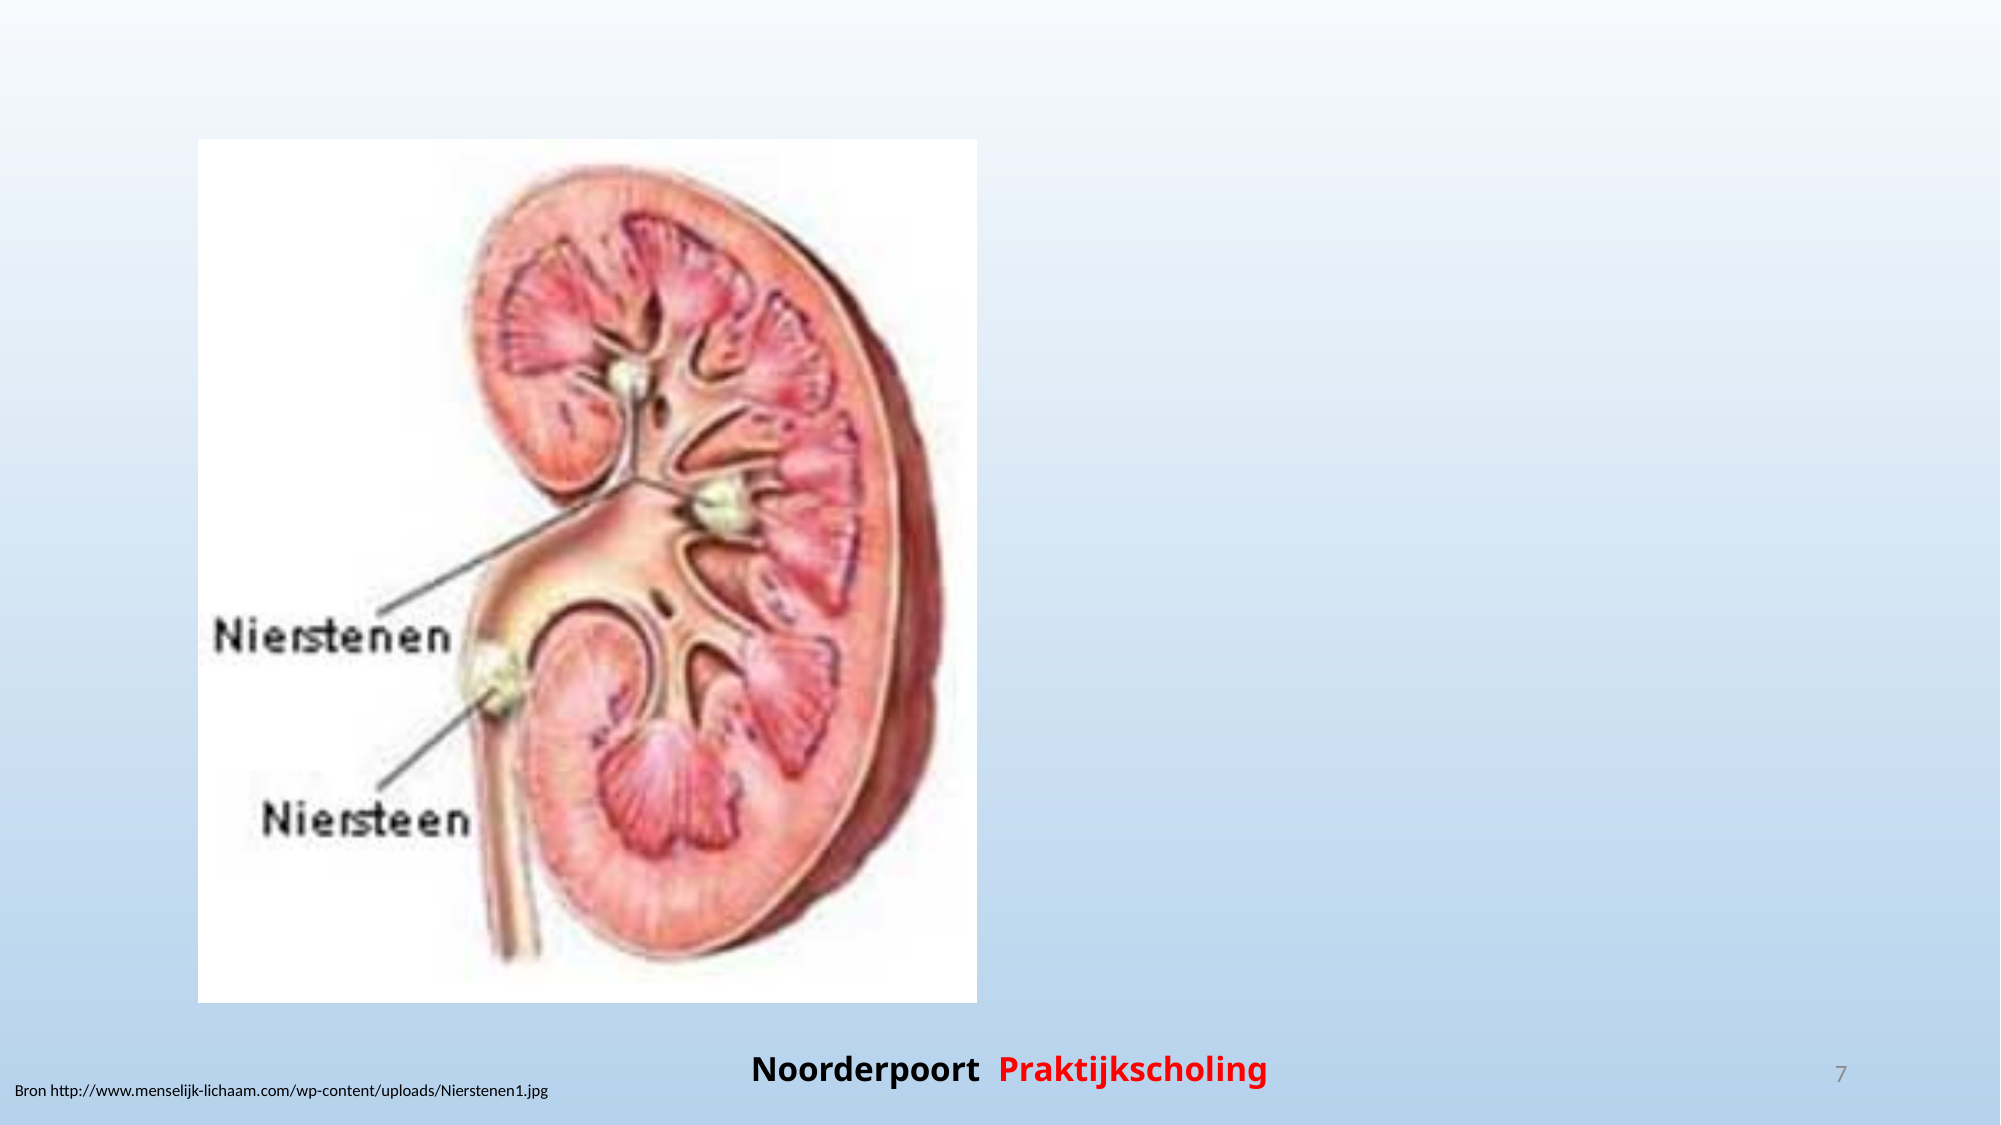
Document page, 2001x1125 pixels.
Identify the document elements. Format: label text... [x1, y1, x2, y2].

picture [198, 139, 977, 1003]
slide_number 7 [1412, 1042, 1863, 1103]
footer Noorderpoort Praktijkscholing [249, 1038, 1770, 1099]
text_box Bron http://www.menselijk-lichaam.com/wp-content/uploads/Nierstenen1.jpg [0, 1072, 1000, 1108]
